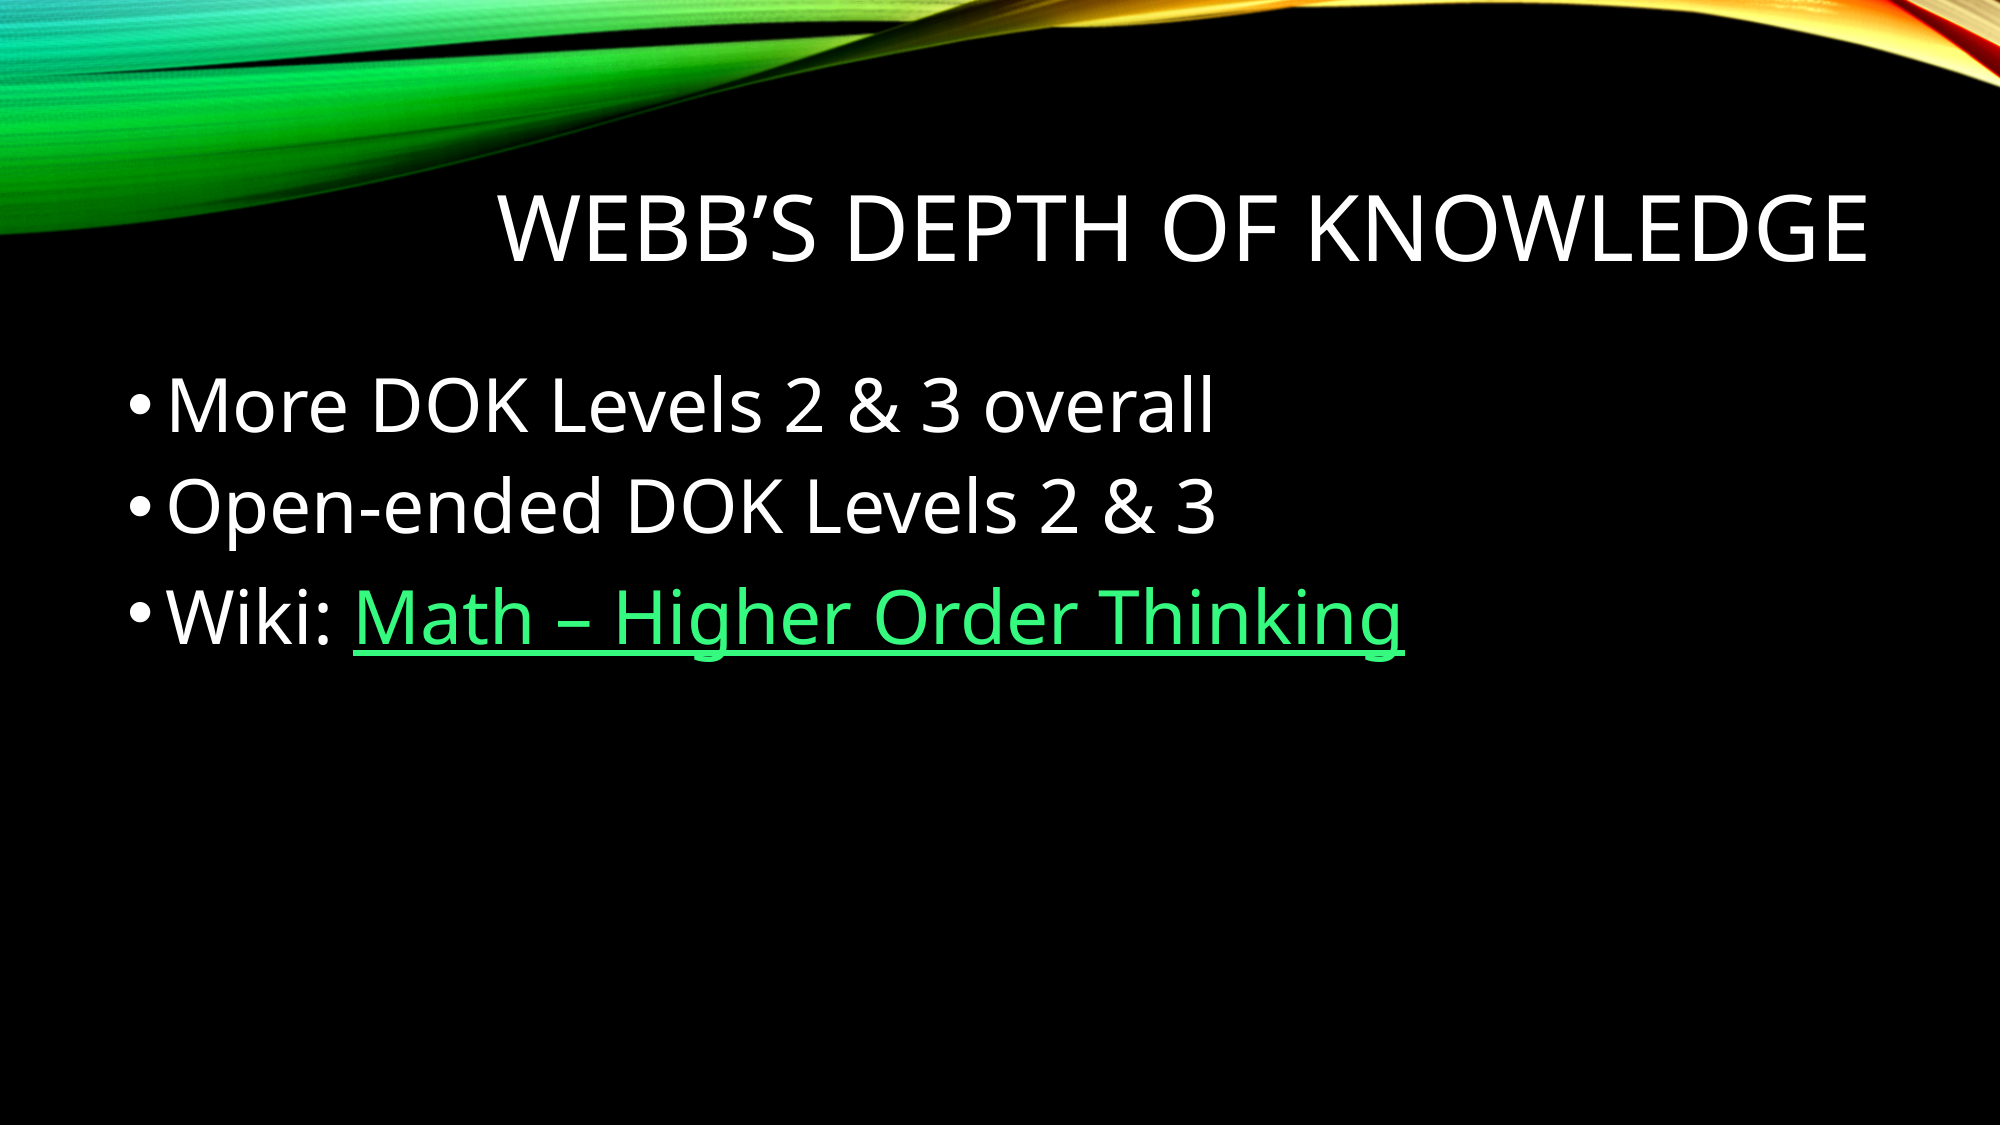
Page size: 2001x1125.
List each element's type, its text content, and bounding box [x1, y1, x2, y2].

title Webb’s Depth of knowledge [474, 125, 1888, 338]
list More DOK Levels 2 & 3 overall Open-ended DOK Levels 2 & 3 Wiki: Math – Higher Order Thinking [112, 360, 1888, 1021]
picture [0, 0, 2000, 237]
